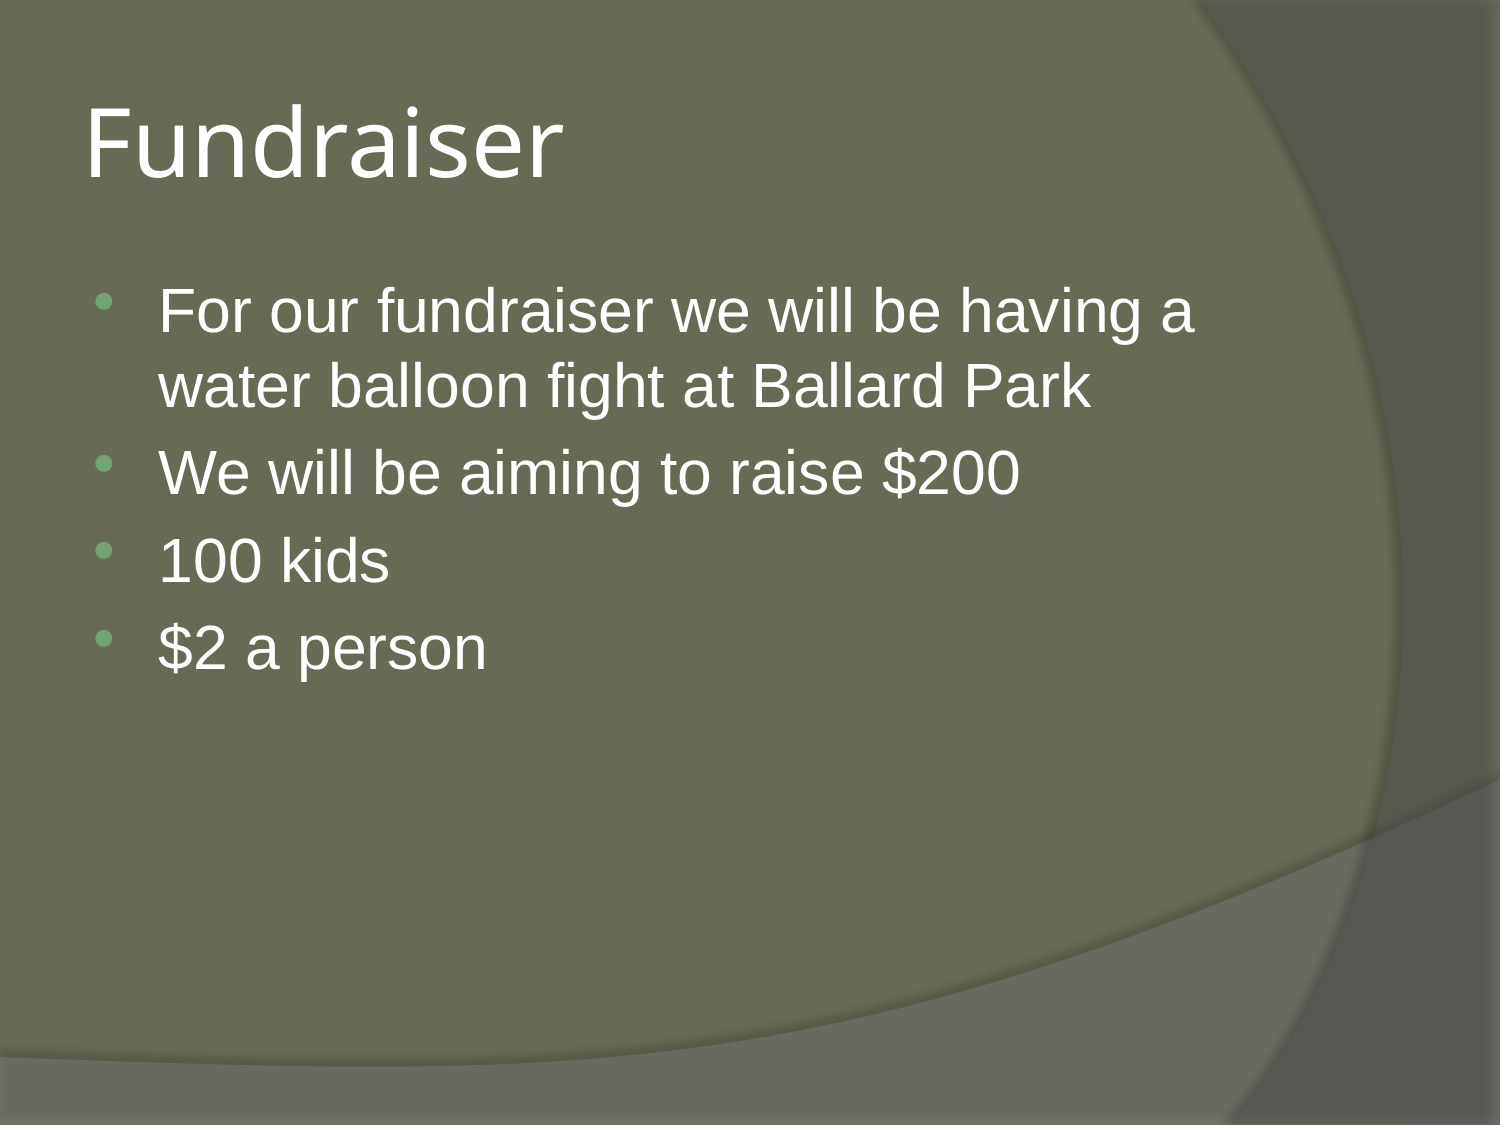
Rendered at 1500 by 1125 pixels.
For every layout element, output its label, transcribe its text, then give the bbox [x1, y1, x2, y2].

list For our fundraiser we will be having a water balloon fight at Ballard Park We will be aiming to raise $200 100 kids $2 a person [75, 262, 1300, 1005]
title Fundraiser [75, 45, 1300, 233]
